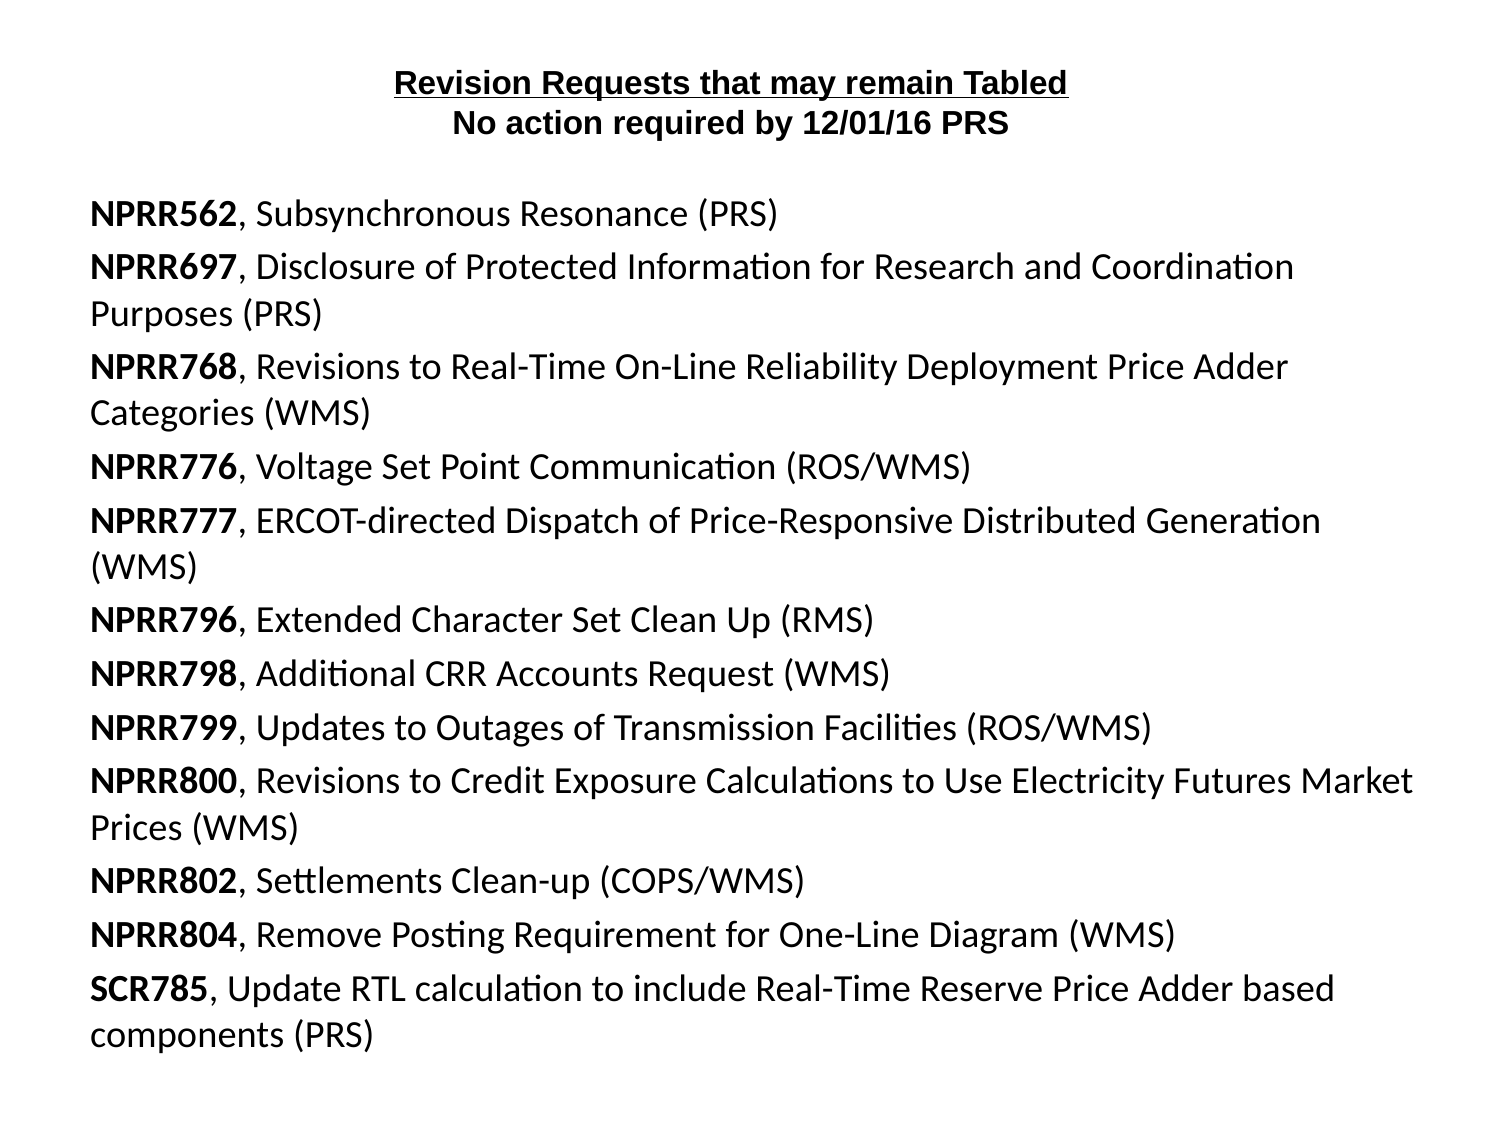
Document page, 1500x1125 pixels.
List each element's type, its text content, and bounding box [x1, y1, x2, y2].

title Revision Requests that may remain Tabled No action required by 12/01/16 PRS [75, 62, 1388, 149]
subtitle NPRR562, Subsynchronous Resonance (PRS) NPRR697, Disclosure of Protected Information for Research and Coordination Purposes (PRS) NPRR768, Revisions to Real-Time On-Line Reliability Deployment Price Adder Categories (WMS) NPRR776, Voltage Set Point Communication (ROS/WMS) NPRR777, ERCOT-directed Dispatch of Price-Responsive Distributed Generation (WMS) NPRR796, Extended Character Set Clean Up (RMS) NPRR798, Additional CRR Accounts Request (WMS) NPRR799, Updates to Outages of Transmission Facilities (ROS/WMS) NPRR800, Revisions to Credit Exposure Calculations to Use Electricity Futures Market Prices (WMS) NPRR802, Settlements Clean-up (COPS/WMS) NPRR804, Remove Posting Requirement for One-Line Diagram (WMS) SCR785, Update RTL calculation to include Real-Time Reserve Price Adder based components (PRS) [75, 149, 1438, 1063]
